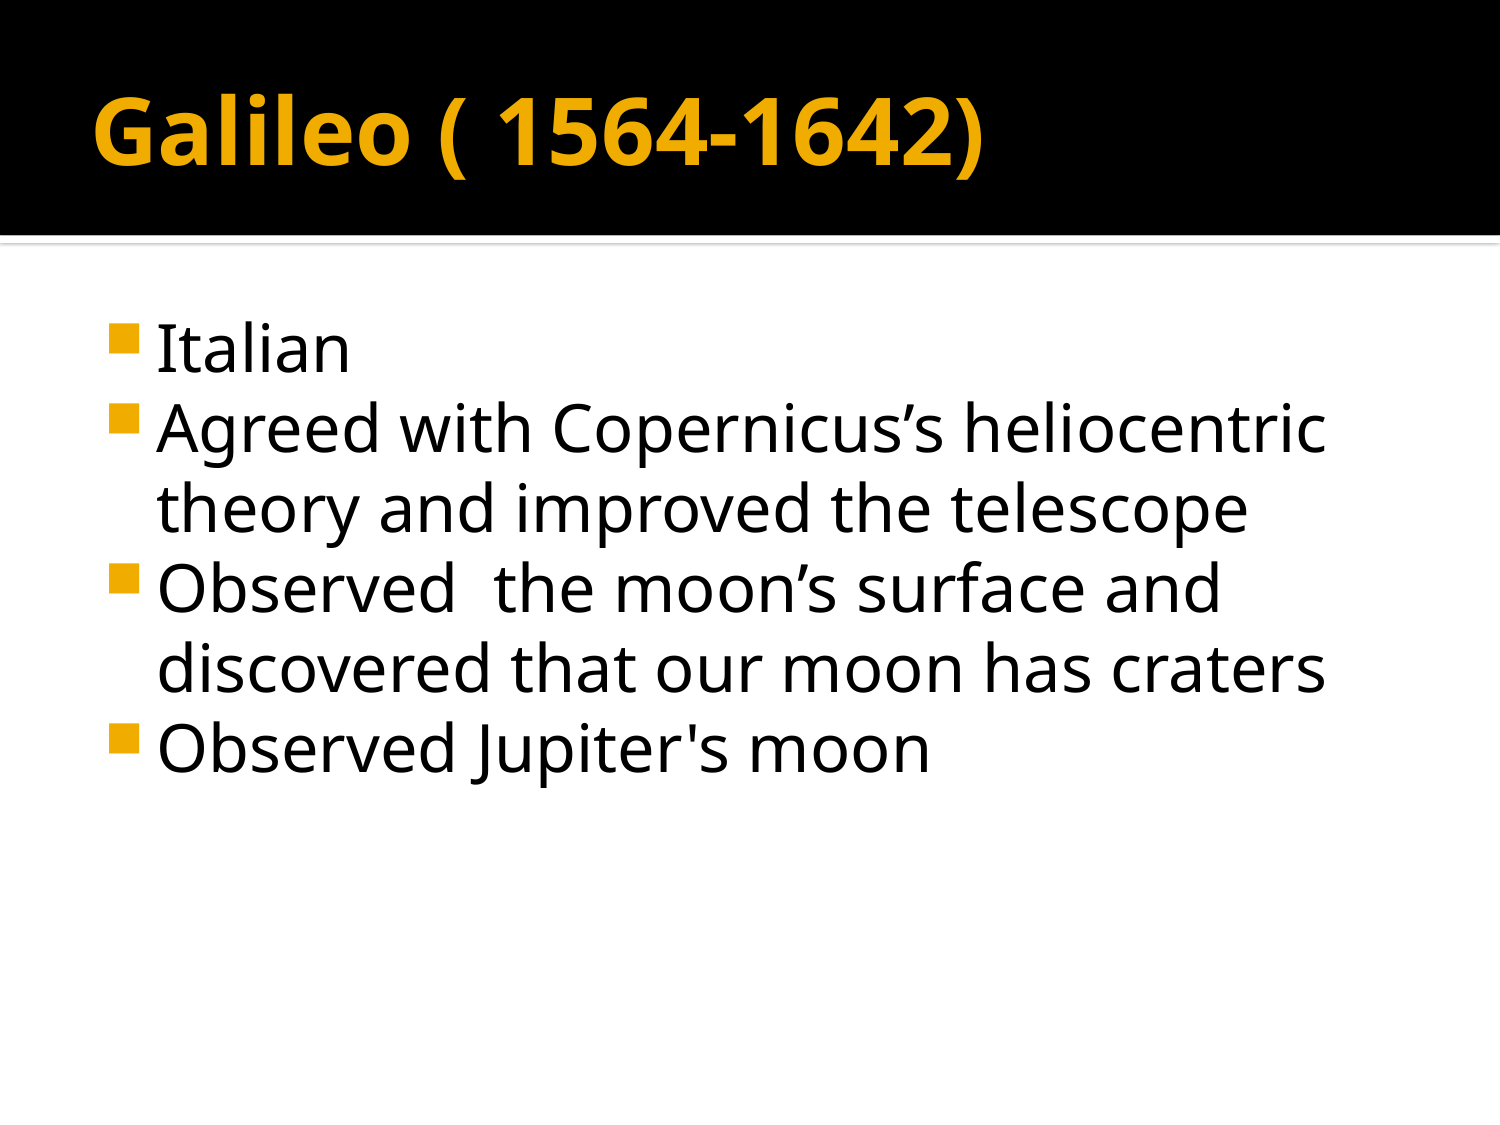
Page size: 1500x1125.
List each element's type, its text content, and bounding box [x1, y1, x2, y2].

list Italian Agreed with Copernicus’s heliocentric theory and improved the telescope Observed the moon’s surface and discovered that our moon has craters Observed Jupiter's moon [75, 291, 1425, 1050]
title Galileo ( 1564-1642) [75, 25, 1425, 231]
